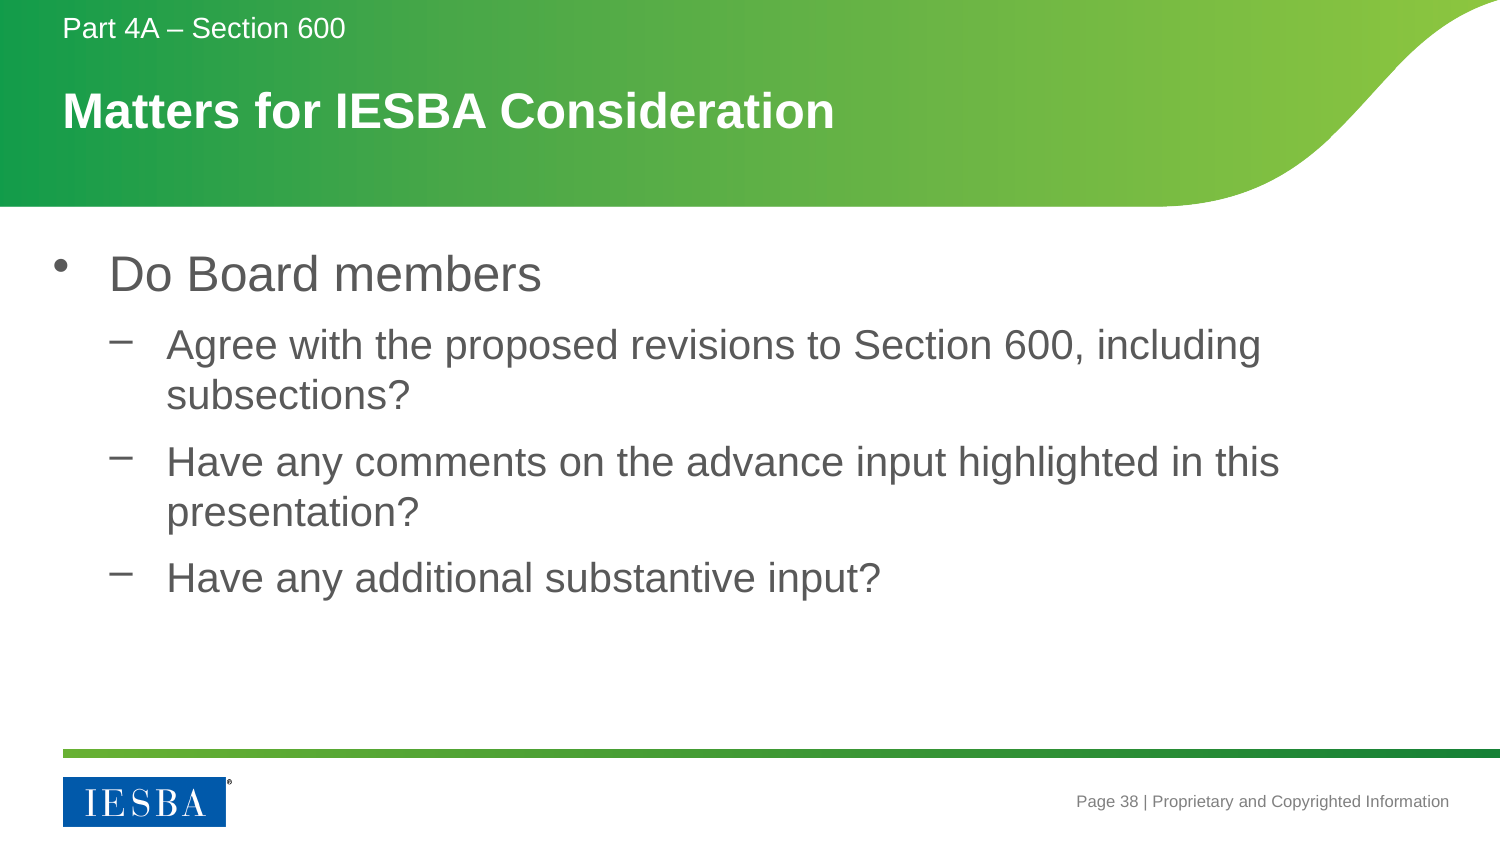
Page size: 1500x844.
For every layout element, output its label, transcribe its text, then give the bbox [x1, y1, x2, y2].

list Do Board members Agree with the proposed revisions to Section 600, including subsections? Have any comments on the advance input highlighted in this presentation? Have any additional substantive input? [37, 234, 1463, 762]
picture [63, 777, 232, 827]
subtitle Part 4A – Section 600 [62, 9, 713, 60]
title Matters for IESBA Consideration [62, 75, 1300, 142]
picture [0, 0, 1500, 207]
